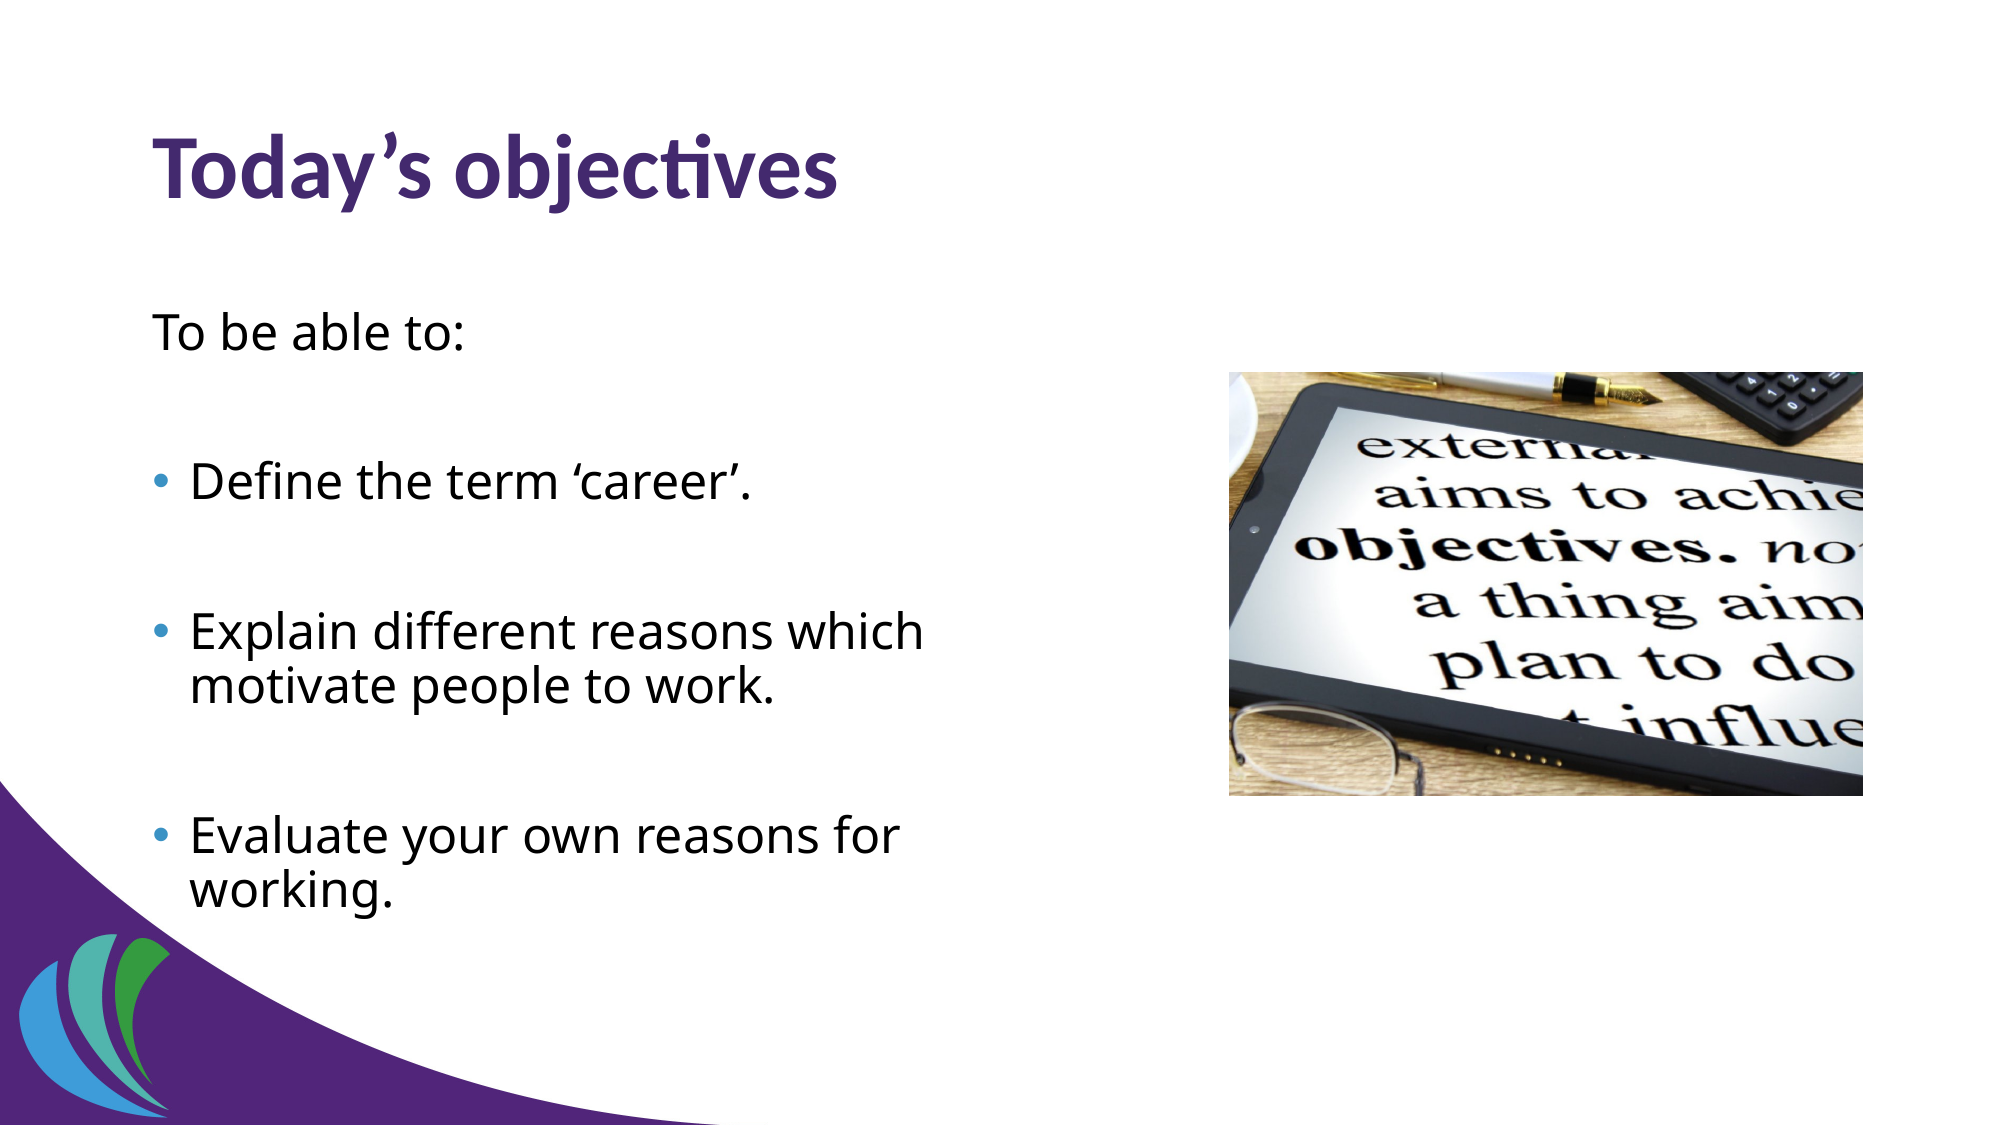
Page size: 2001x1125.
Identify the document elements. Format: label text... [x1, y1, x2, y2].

list To be able to: Define the term ‘career’. Explain different reasons which motivate people to work. Evaluate your own reasons for working. [137, 299, 988, 1014]
title Today’s objectives [137, 59, 1863, 278]
picture [0, 1, 2000, 1125]
